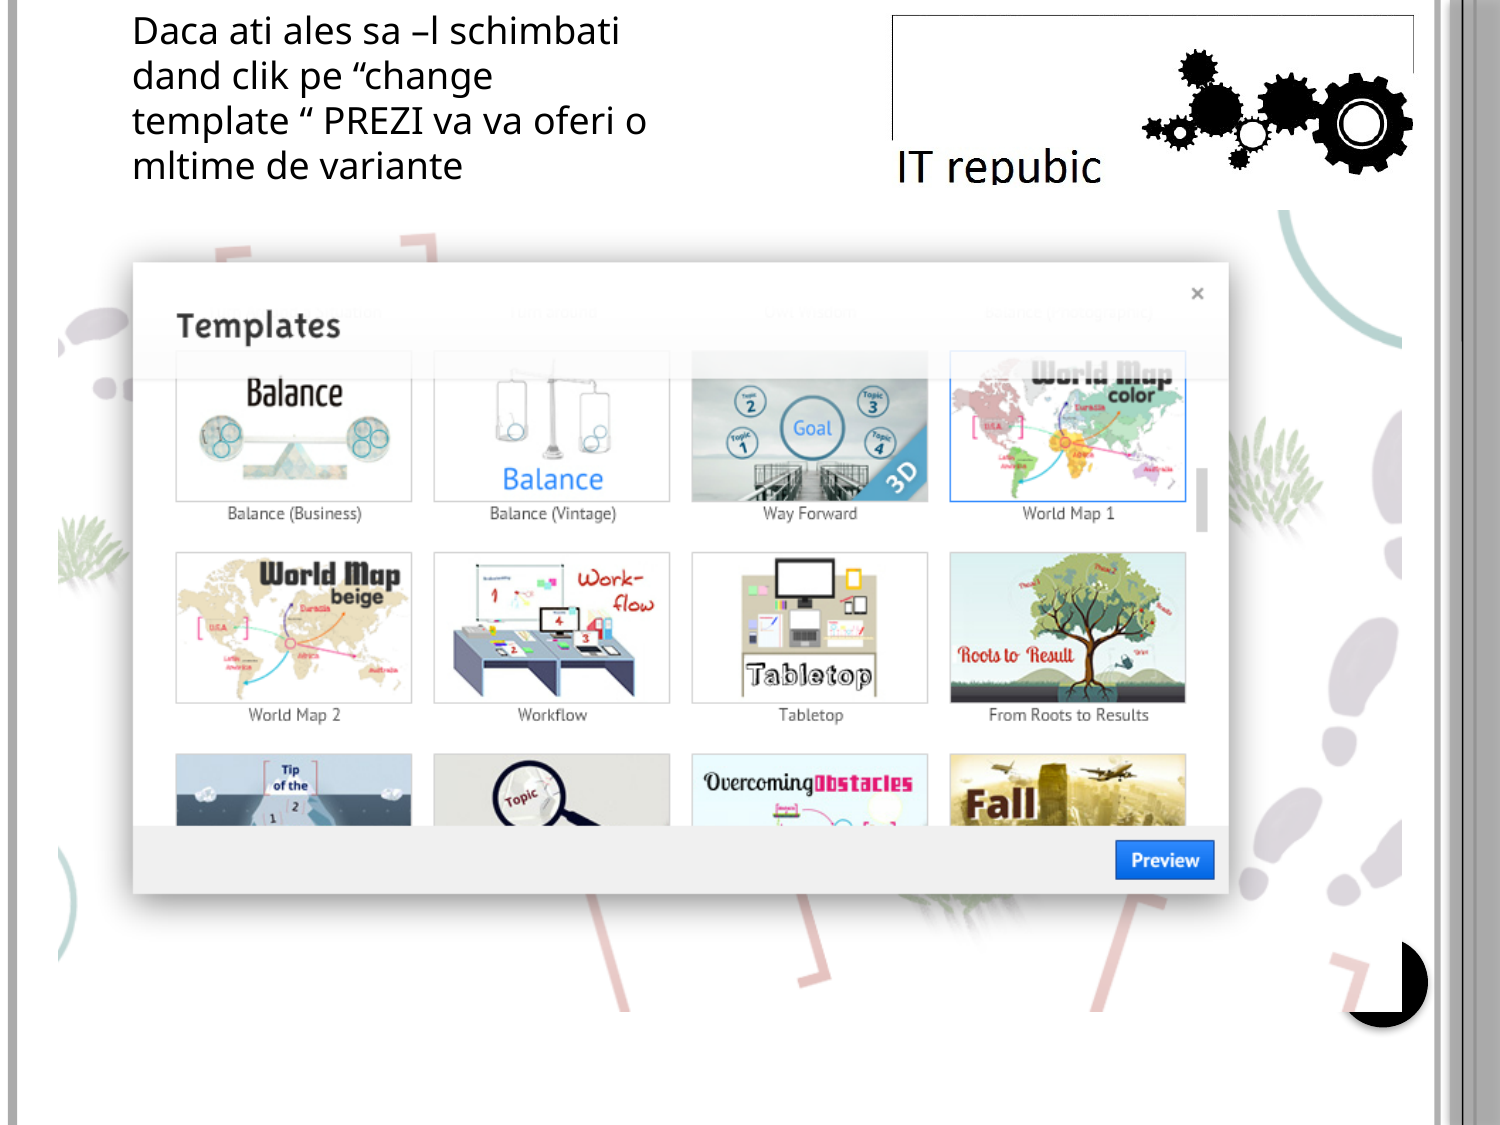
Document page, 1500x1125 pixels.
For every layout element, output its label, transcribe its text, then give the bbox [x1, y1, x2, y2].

picture [57, 210, 1403, 1012]
text_box Daca ati ales sa –l schimbati dand clik pe “change template “ PREZI va va oferi o mltime de variante [117, 0, 668, 195]
picture [878, 0, 1429, 193]
